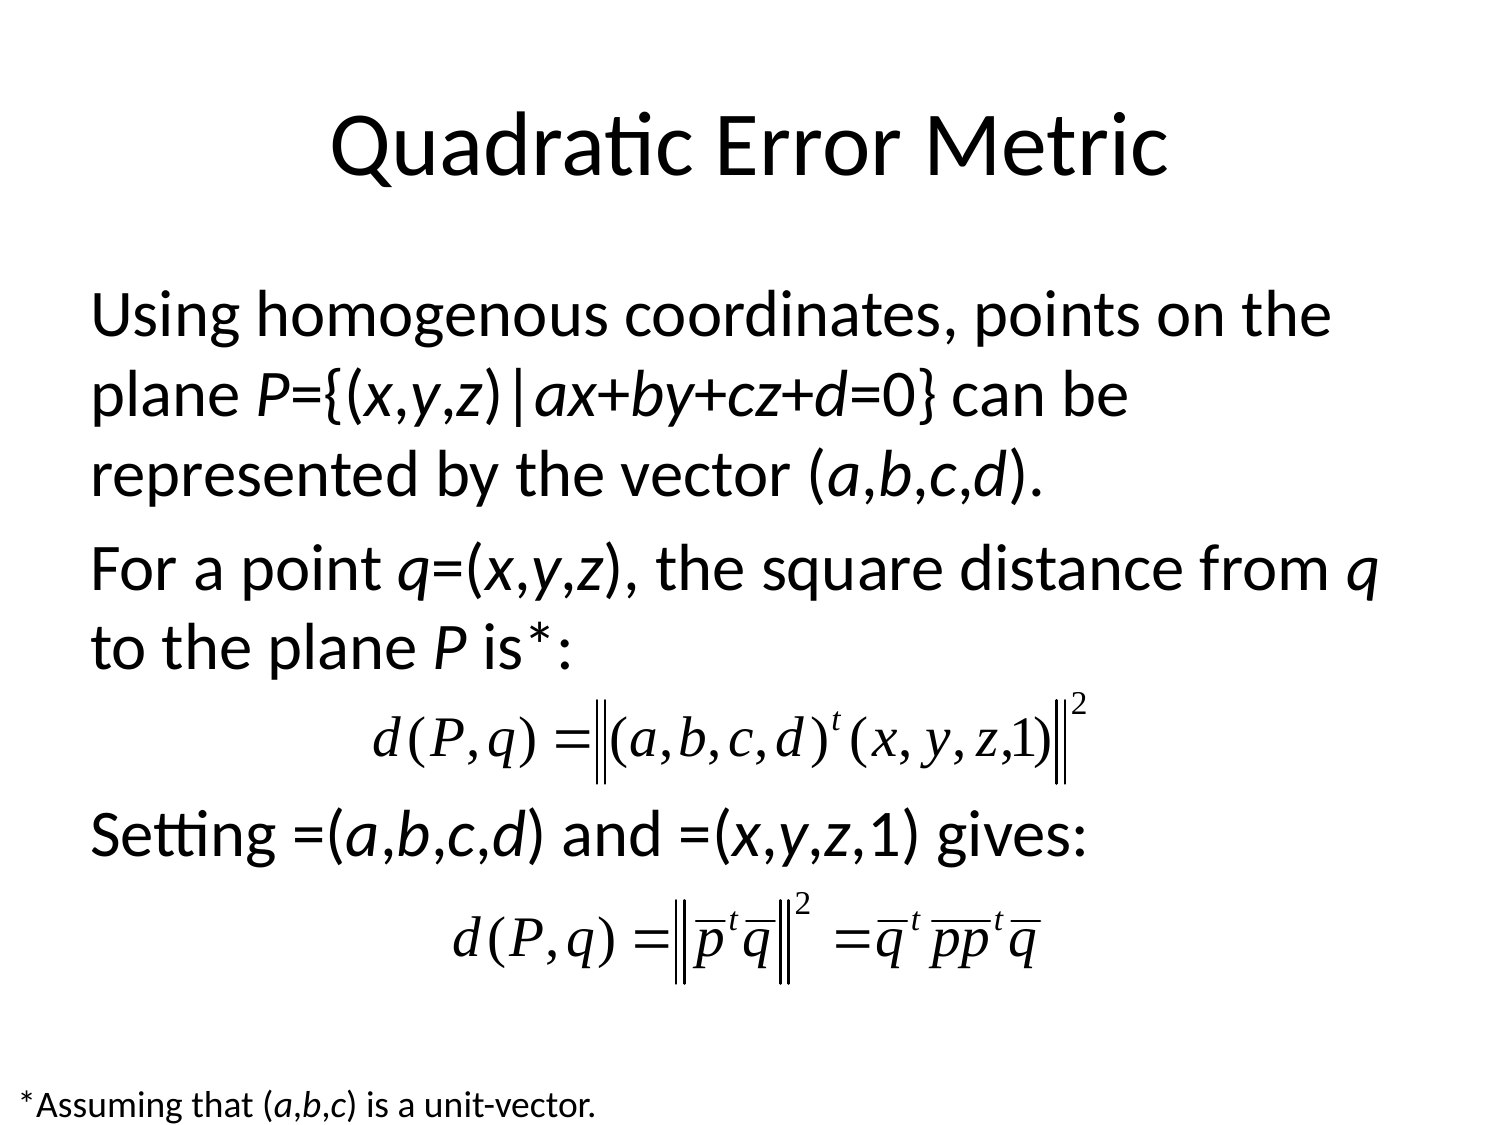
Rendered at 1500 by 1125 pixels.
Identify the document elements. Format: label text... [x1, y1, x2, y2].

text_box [443, 874, 1051, 995]
text_box *Assuming that (a,b,c) is a unit-vector. [2, 1073, 612, 1125]
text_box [364, 674, 1101, 795]
title Quadratic Error Metric [75, 45, 1425, 233]
